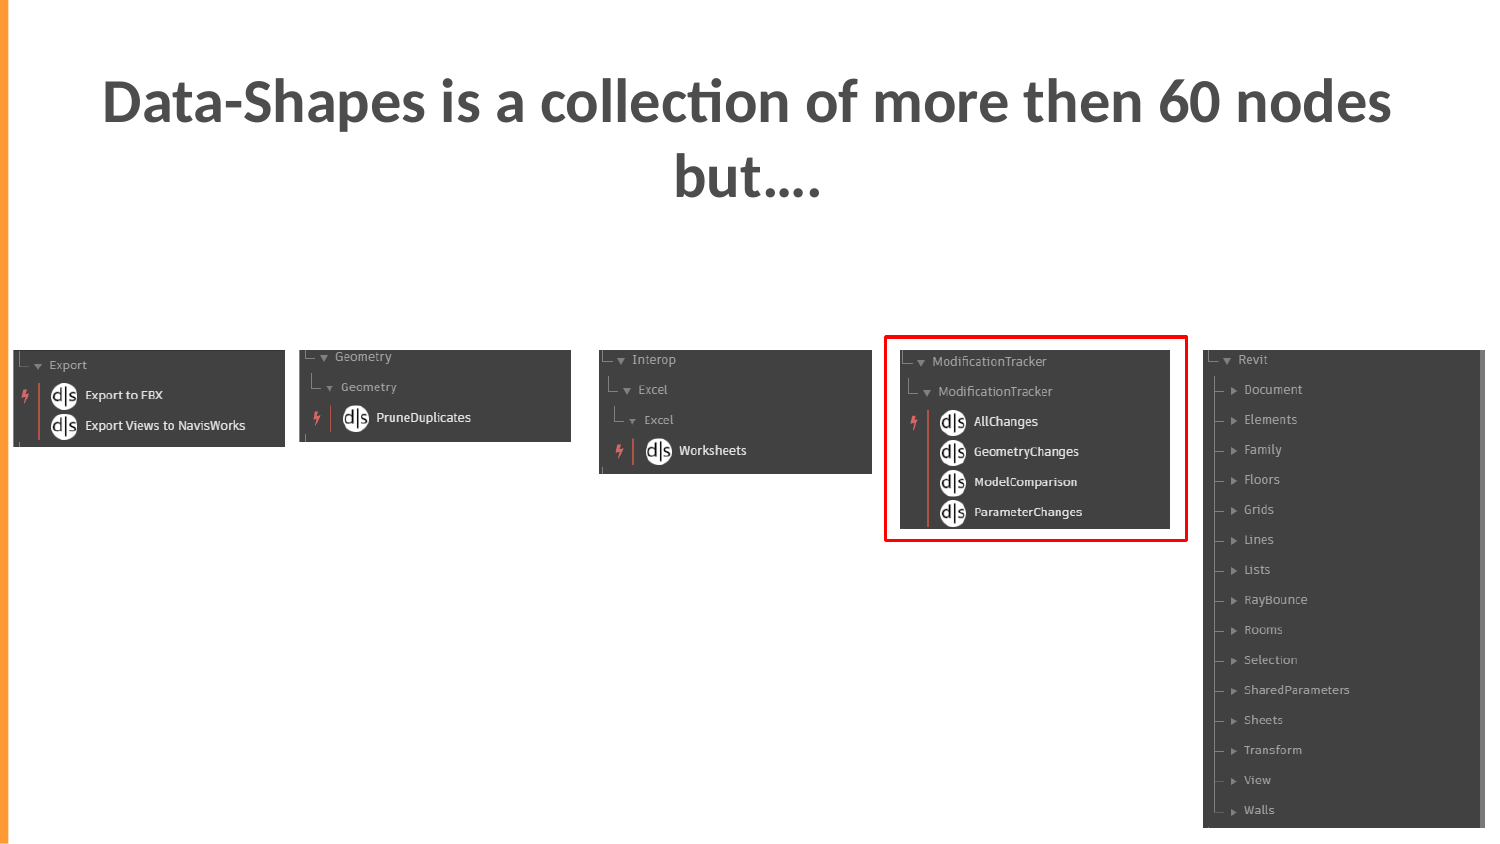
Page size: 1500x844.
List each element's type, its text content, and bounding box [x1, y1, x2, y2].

text_box [883, 335, 1188, 542]
picture [899, 350, 1170, 529]
picture [299, 350, 572, 442]
picture [1202, 350, 1485, 828]
title Data-Shapes is a collection of more then 60 nodes but…. [7, 52, 1490, 175]
picture [13, 350, 286, 448]
picture [599, 350, 872, 474]
